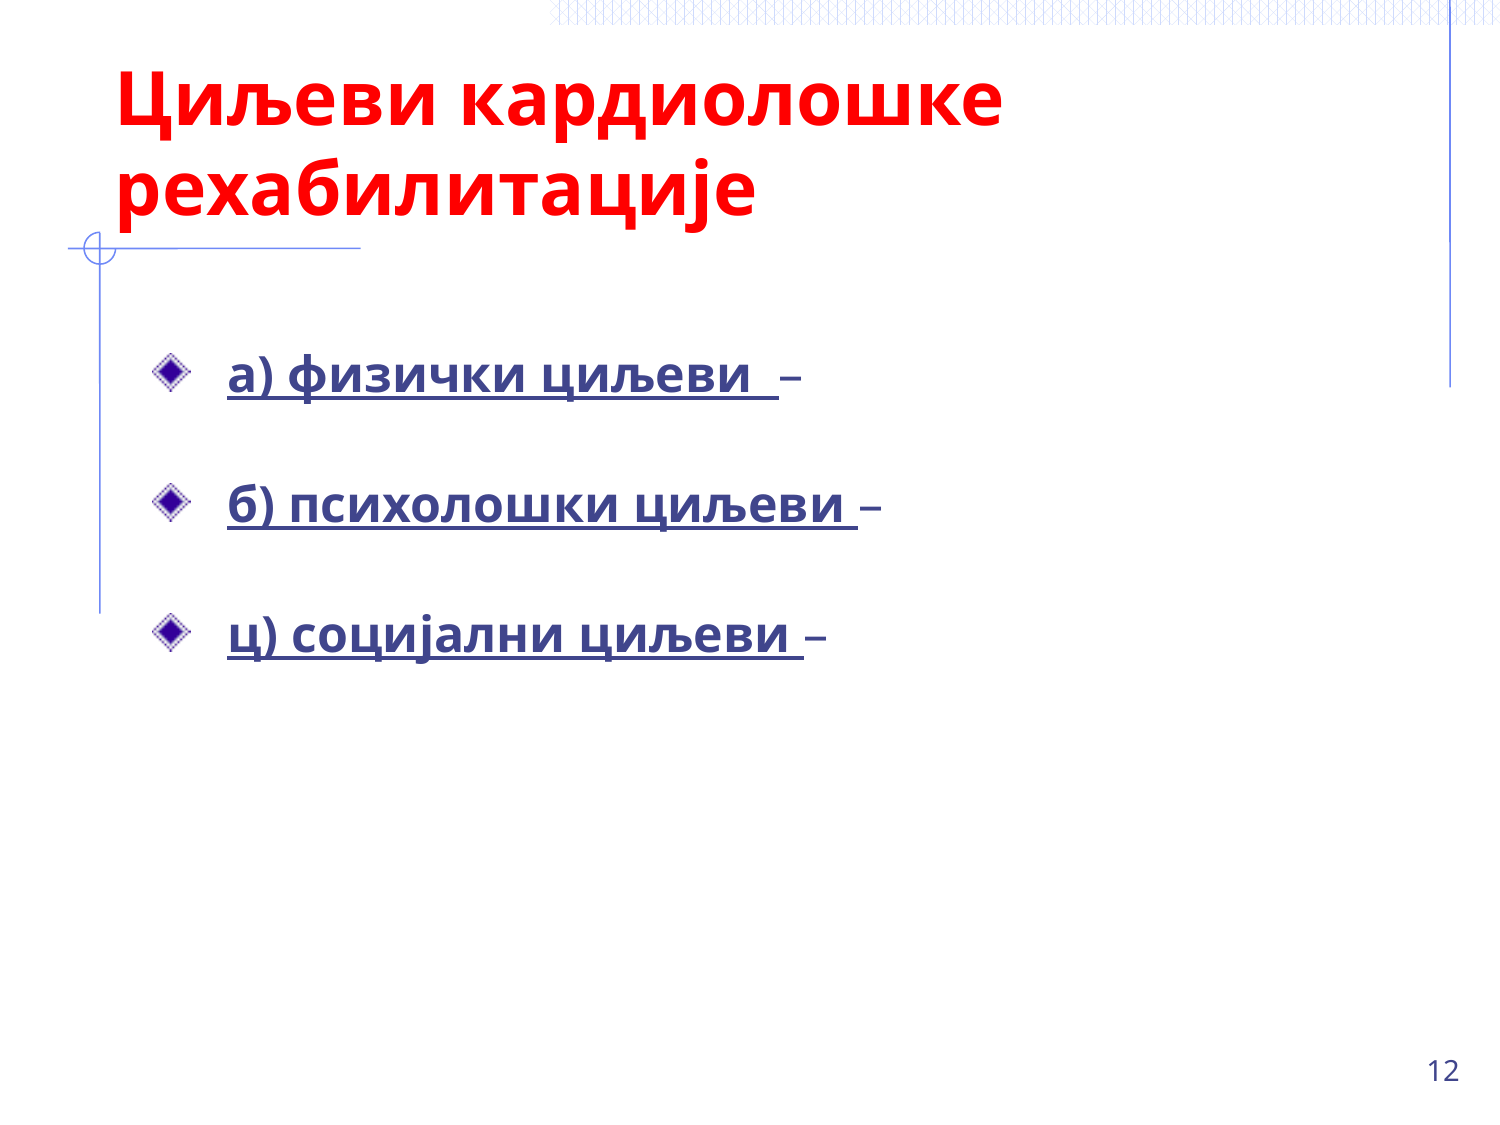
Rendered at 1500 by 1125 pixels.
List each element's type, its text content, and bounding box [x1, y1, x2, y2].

picture [152, 613, 191, 652]
slide_number 12 [1162, 1025, 1475, 1100]
picture [152, 483, 191, 522]
title Циљеви кардиолошке рехабилитације [99, 49, 1376, 238]
list а) физички циљеви – б) психолошки циљеви – ц) социјални циљеви – [137, 274, 1500, 951]
picture [152, 353, 191, 392]
